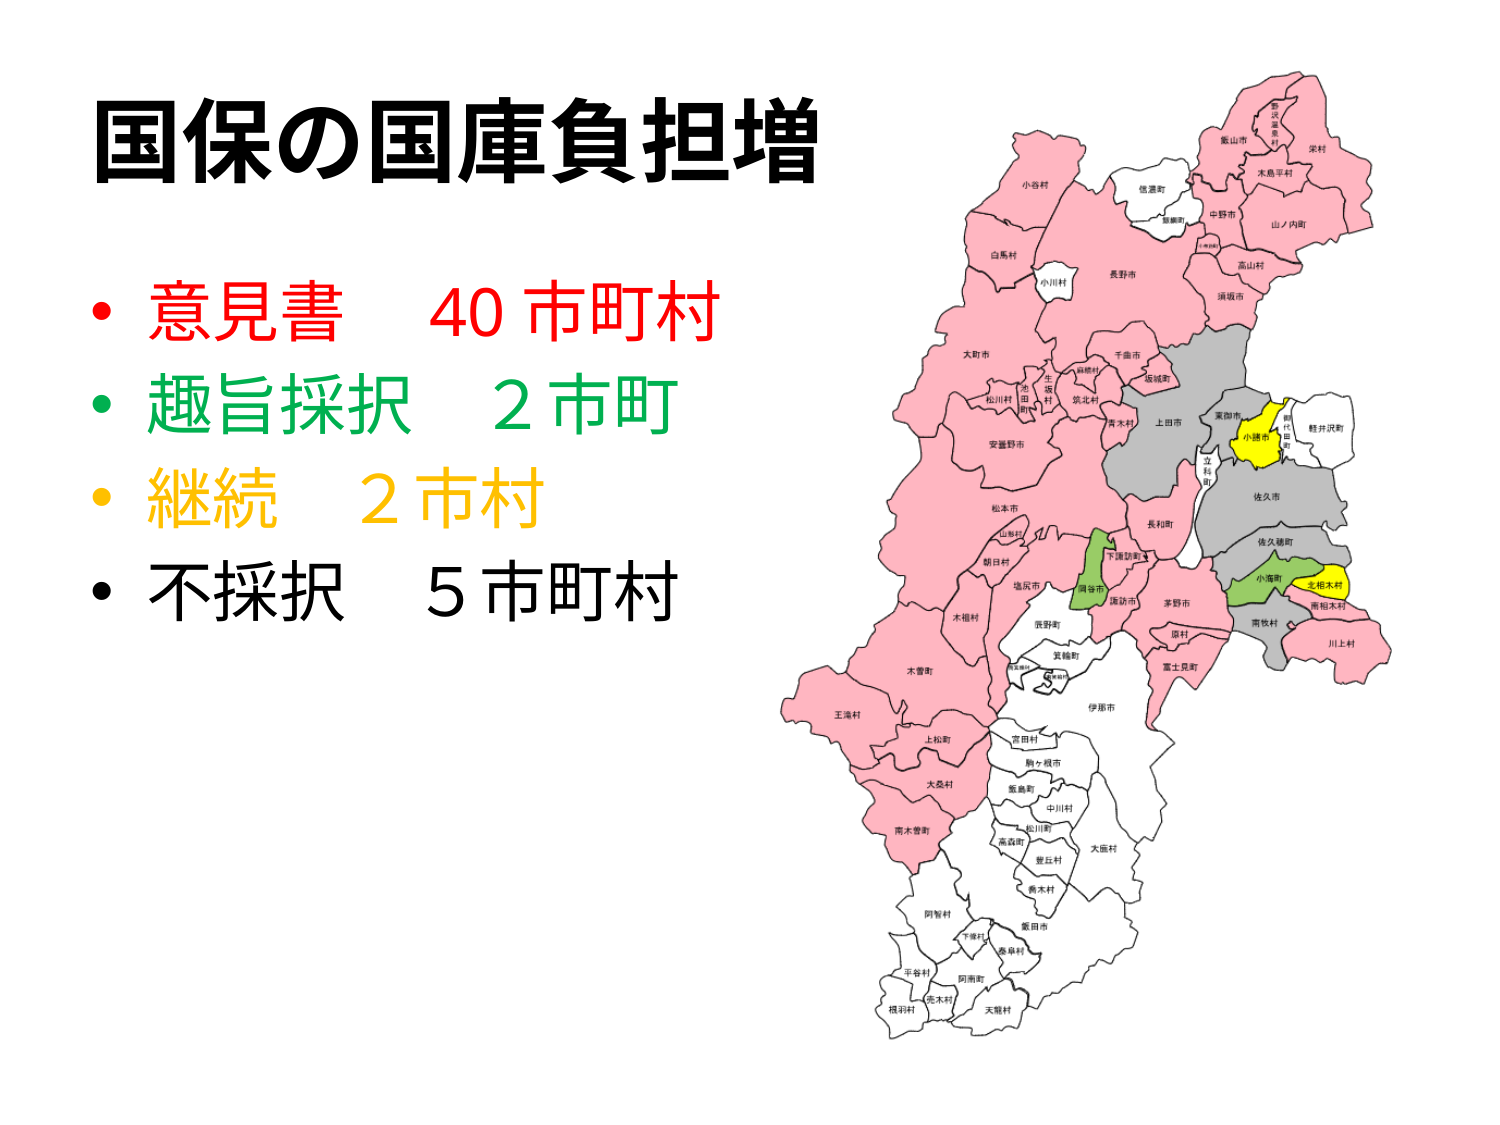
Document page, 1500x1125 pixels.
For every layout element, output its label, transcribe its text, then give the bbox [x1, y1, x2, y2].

text_box 意見書 40市町村 趣旨採択 ２市町 継続 ２市村 不採択 ５市町村 [74, 262, 591, 1005]
title 国保の国庫負担増 [75, 45, 1425, 233]
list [596, 66, 1500, 1046]
